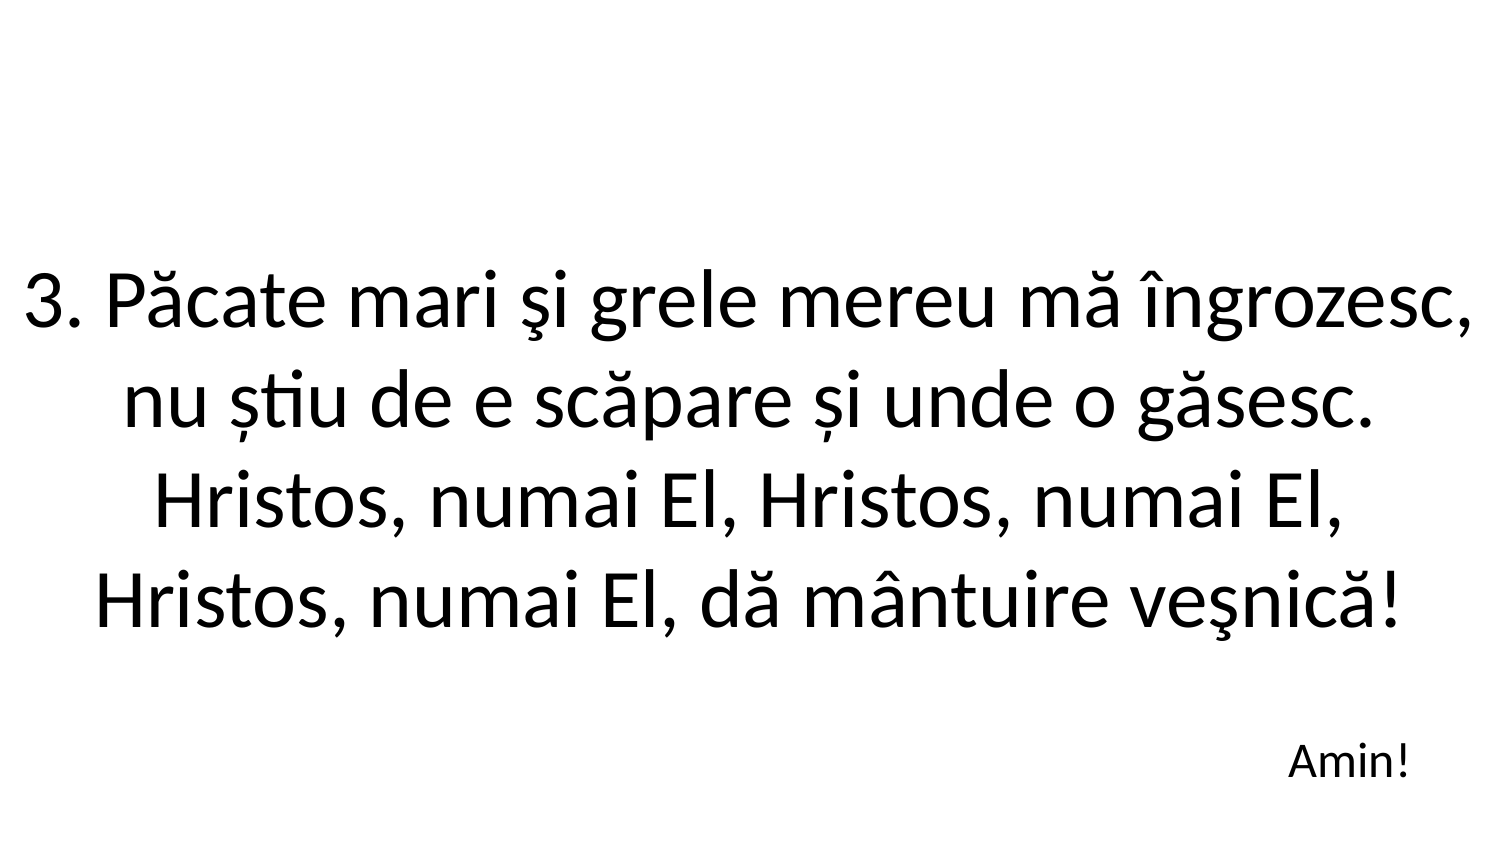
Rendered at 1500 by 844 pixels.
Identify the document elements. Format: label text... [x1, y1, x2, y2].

text_box 3. Păcate mari şi grele mereu mă îngrozesc, nu știu de e scăpare și unde o găsesc. Hristos, numai El, Hristos, numai El, Hristos, numai El, dă mântuire veşnică! [8, 192, 1492, 652]
text_box Amin! [1273, 674, 1427, 795]
